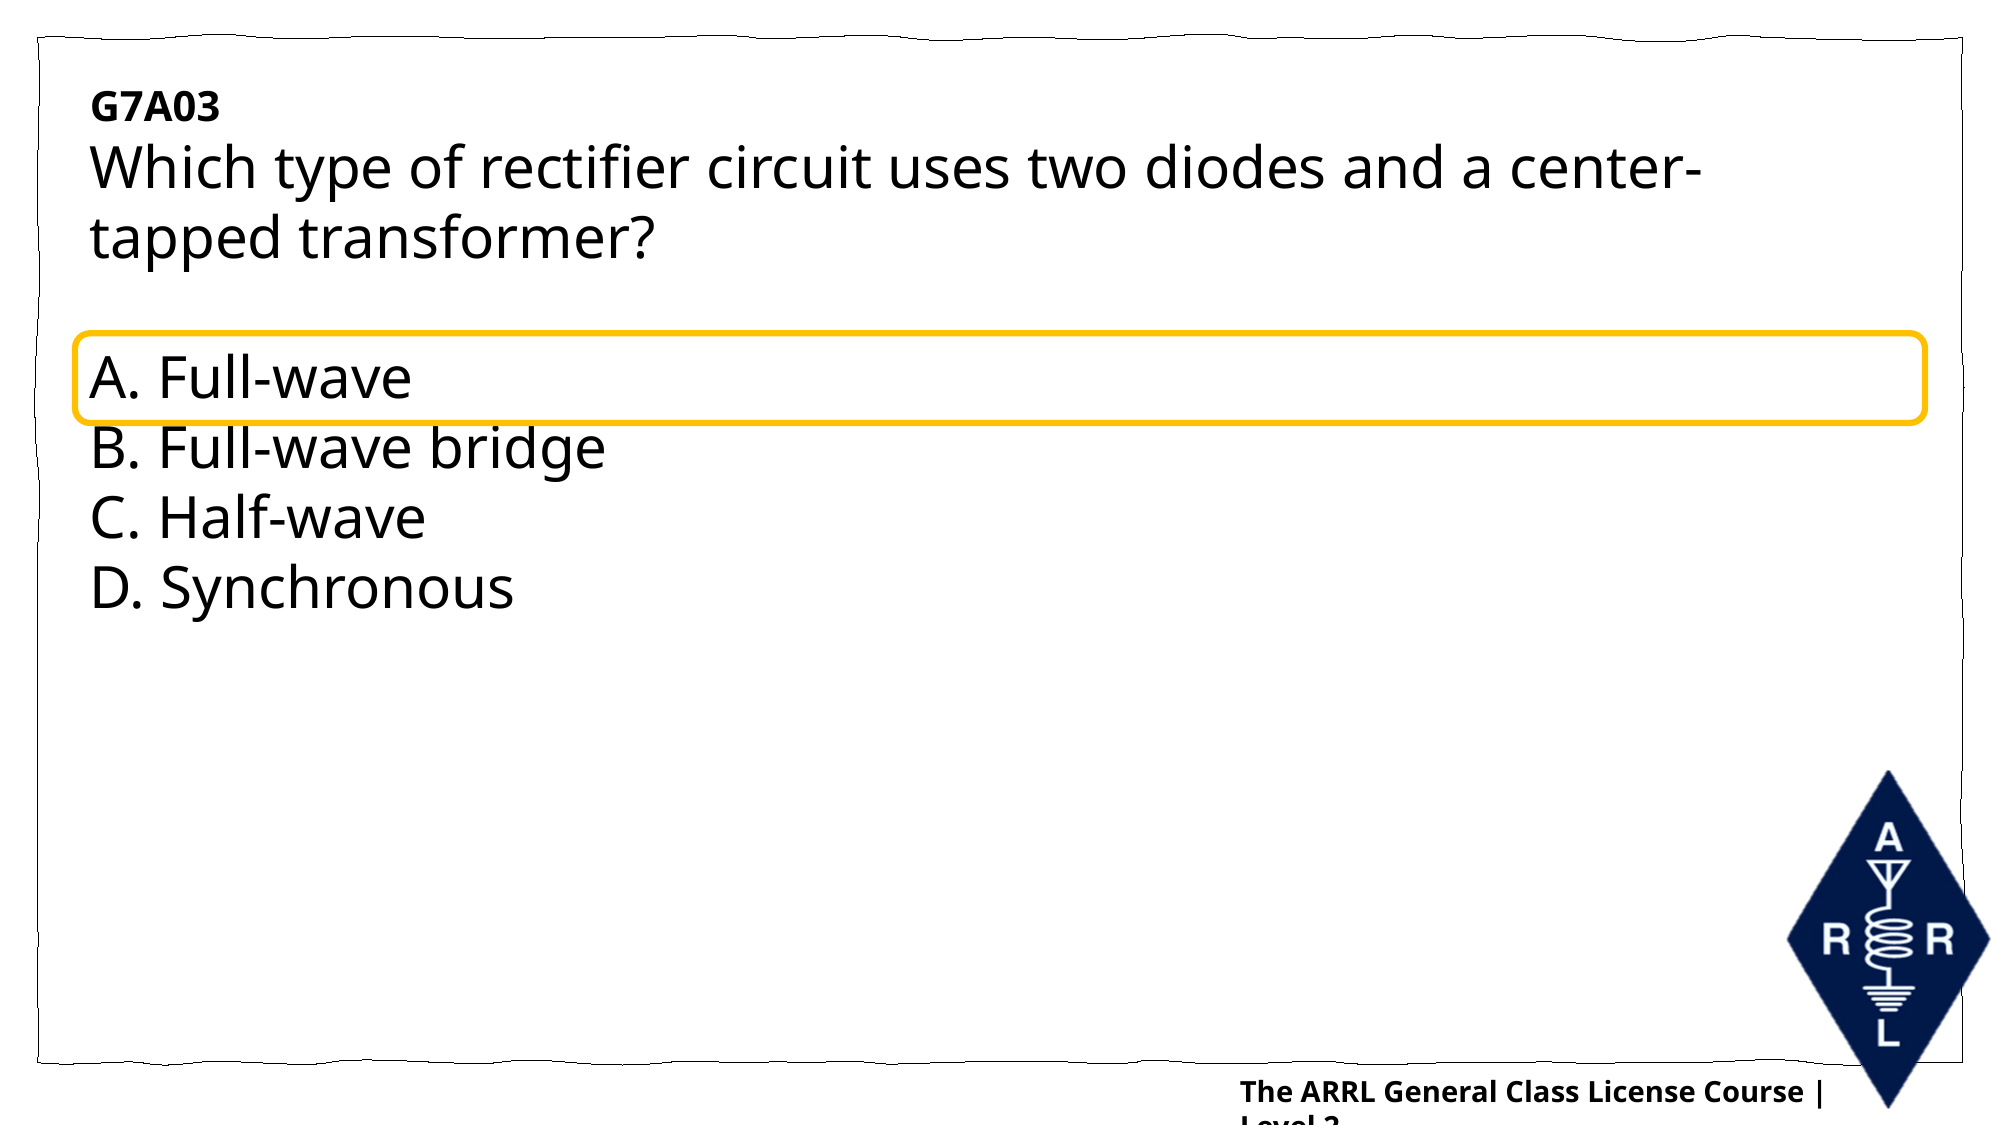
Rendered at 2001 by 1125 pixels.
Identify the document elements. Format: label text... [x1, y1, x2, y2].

picture [1773, 752, 1999, 1125]
text_box G7A03 Which type of rectifier circuit uses two diodes and a center-tapped transformer? A. Full-wave B. Full-wave bridge C. Half-wave D. Synchronous [75, 416, 1850, 628]
text_box G7A03 Which type of rectifier circuit uses two diodes and a center-tapped transformer? A. Full-wave B. Full-wave bridge C. Half-wave D. Synchronous [75, 72, 1850, 340]
text_box [73, 332, 1927, 424]
